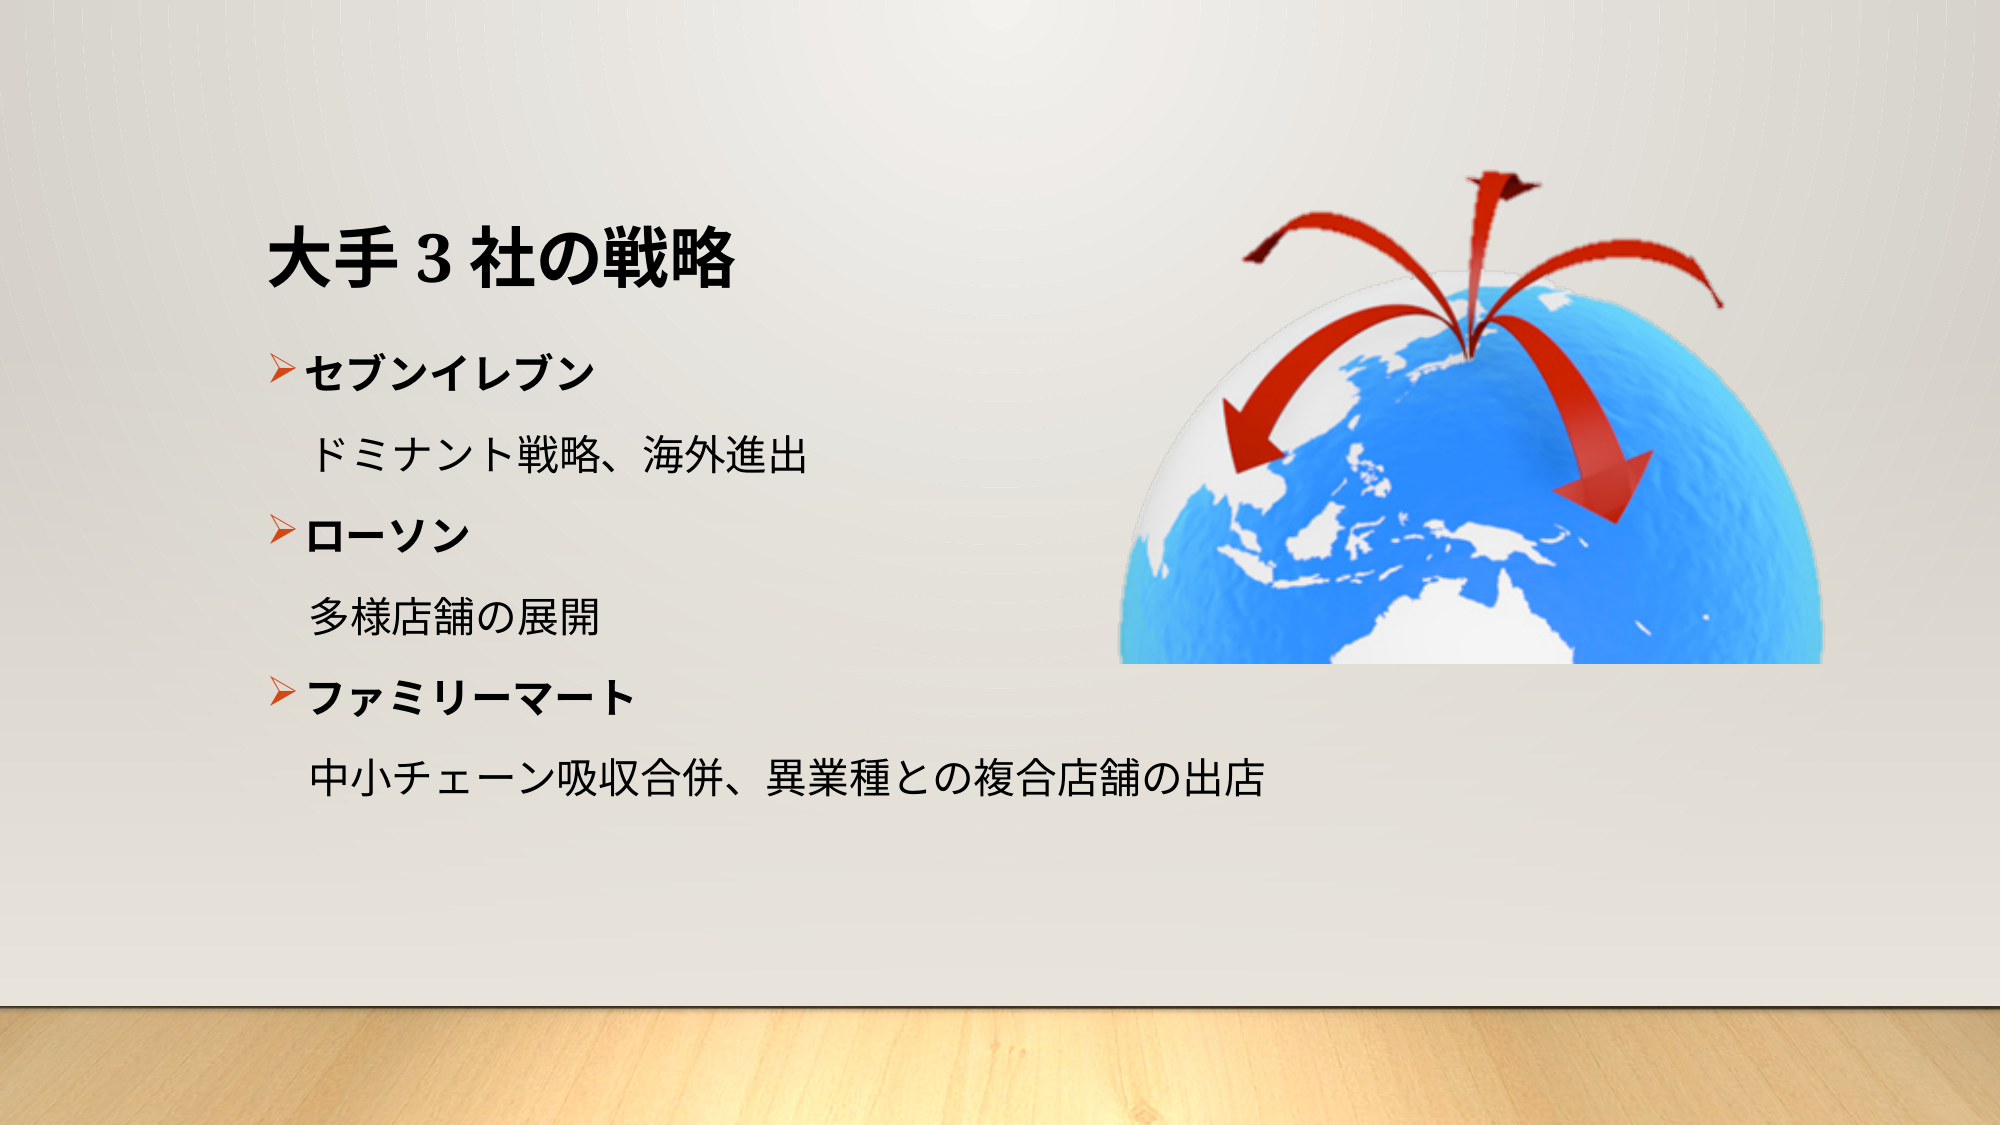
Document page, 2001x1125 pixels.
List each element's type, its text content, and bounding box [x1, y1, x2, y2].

picture [0, 1006, 2000, 1125]
list セブンイレブン ドミナント戦略、海外進出 ローソン 多様店舗の展開 ファミリーマート 中小チェーン吸収合併、異業種との複合店舗の出店 [251, 330, 1814, 897]
picture [1103, 131, 1864, 664]
title 大手3社の戦略 [251, 131, 1103, 305]
